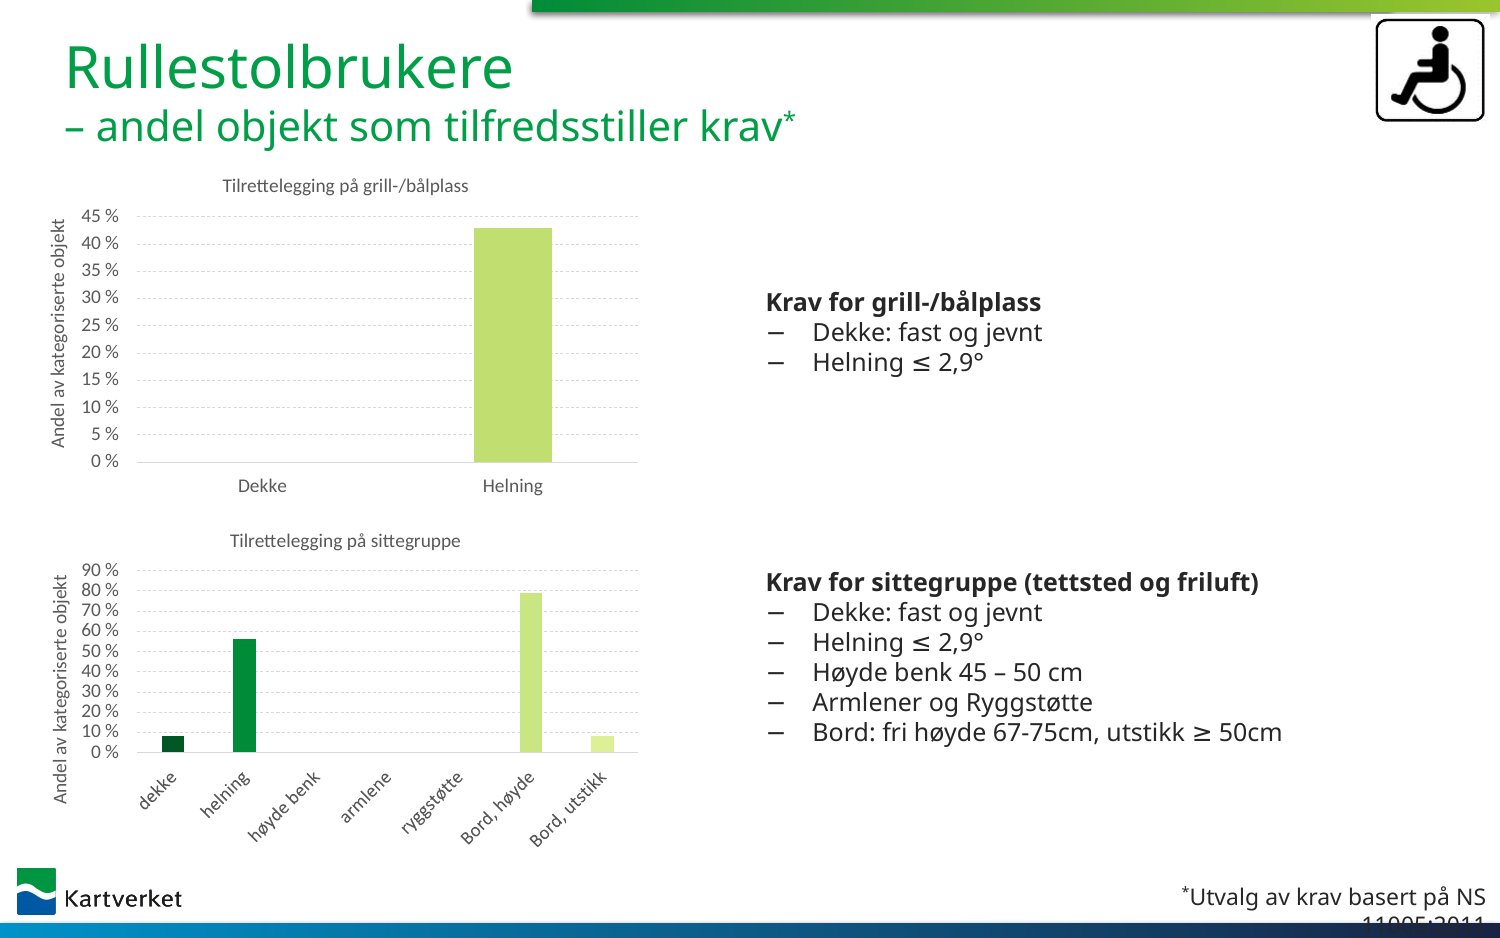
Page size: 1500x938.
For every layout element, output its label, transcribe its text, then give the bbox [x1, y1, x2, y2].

text_box Krav for grill-/bålplass Dekke: fast og jevnt Helning ≤ 2,9° [750, 279, 1452, 384]
text_box *Utvalg av krav basert på NS 11005:2011 [1068, 873, 1500, 938]
picture [1371, 13, 1491, 127]
text_box Rullestolbrukere – andel objekt som tilfredsstiller krav* [49, 14, 1431, 158]
picture [41, 520, 650, 859]
picture [41, 166, 650, 505]
text_box Krav for sittegruppe (tettsted og friluft) Dekke: fast og jevnt Helning ≤ 2,9° Høyde benk 45 – 50 cm Armlener og Ryggstøtte Bord: fri høyde 67-75cm, utstikk ≥ 50cm [750, 559, 1500, 754]
